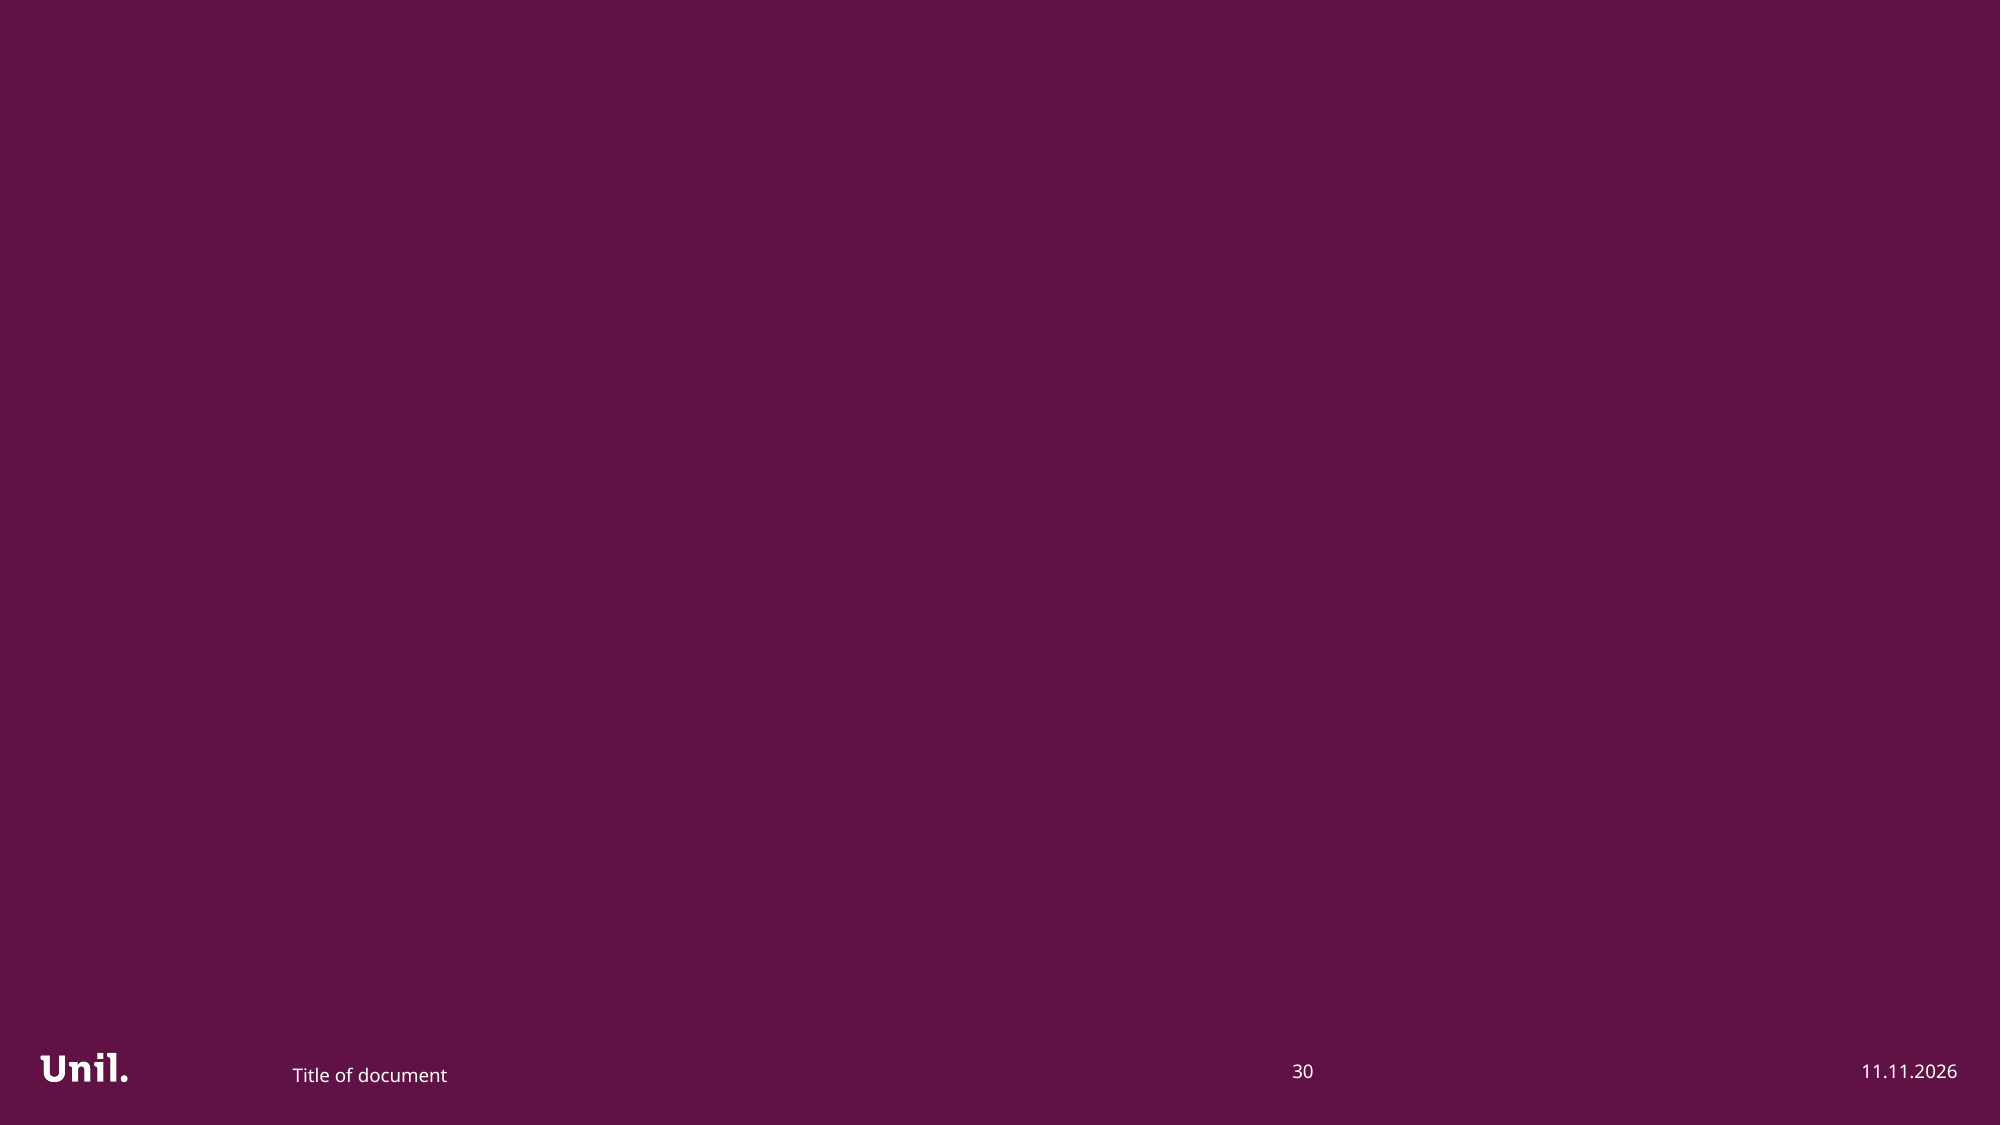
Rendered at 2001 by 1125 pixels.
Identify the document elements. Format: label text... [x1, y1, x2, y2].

picture [27, 1042, 141, 1095]
footer Title of document [292, 1011, 1048, 1087]
slide_number 30 [1250, 1037, 1355, 1086]
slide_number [1789, 1026, 1958, 1086]
